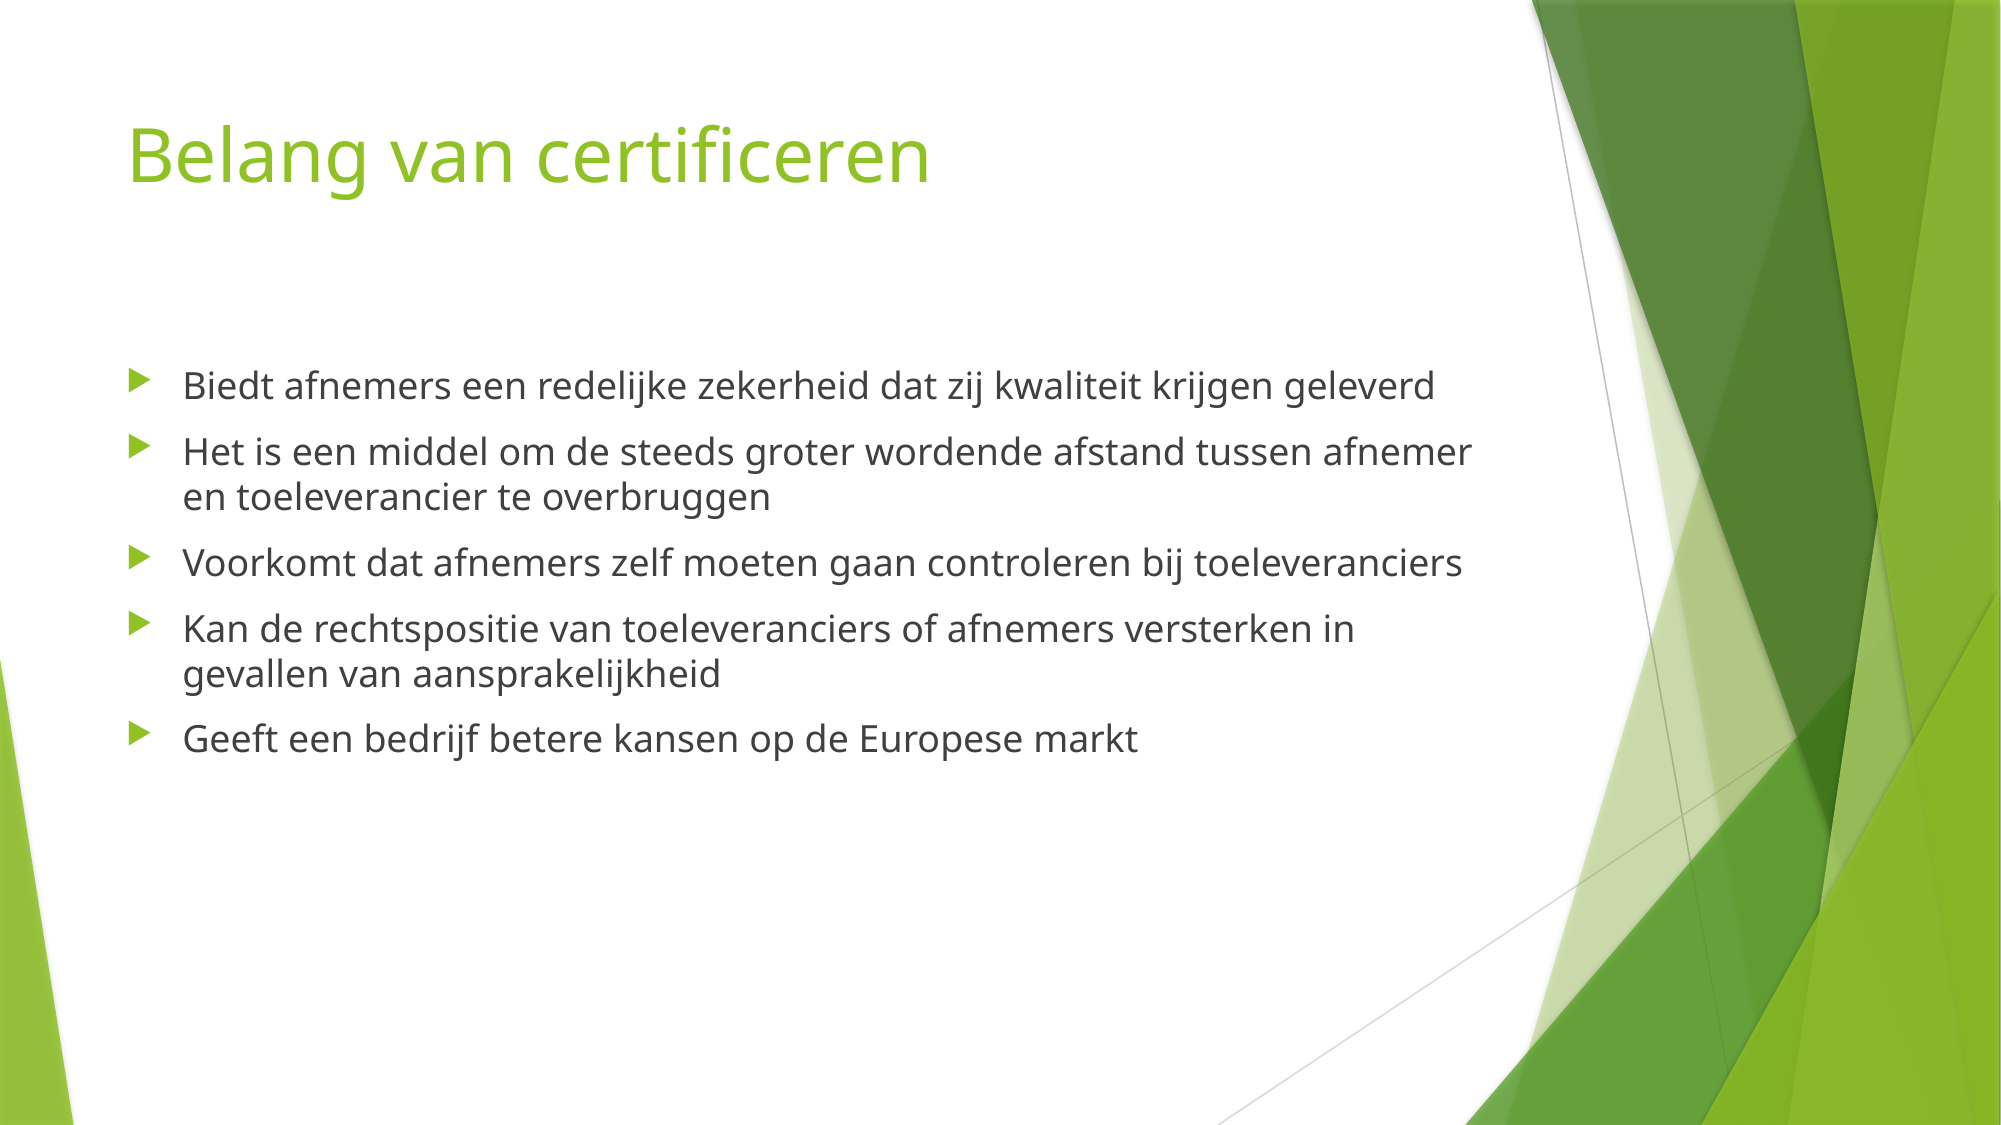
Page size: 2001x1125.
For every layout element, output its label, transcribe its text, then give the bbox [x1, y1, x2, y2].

title Belang van certificeren [111, 99, 1522, 317]
list Biedt afnemers een redelijke zekerheid dat zij kwaliteit krijgen geleverd Het is een middel om de steeds groter wordende afstand tussen afnemer en toeleverancier te overbruggen Voorkomt dat afnemers zelf moeten gaan controleren bij toeleveranciers Kan de rechtspositie van toeleveranciers of afnemers versterken in gevallen van aansprakelijkheid Geeft een bedrijf betere kansen op de Europese markt [111, 354, 1522, 992]
